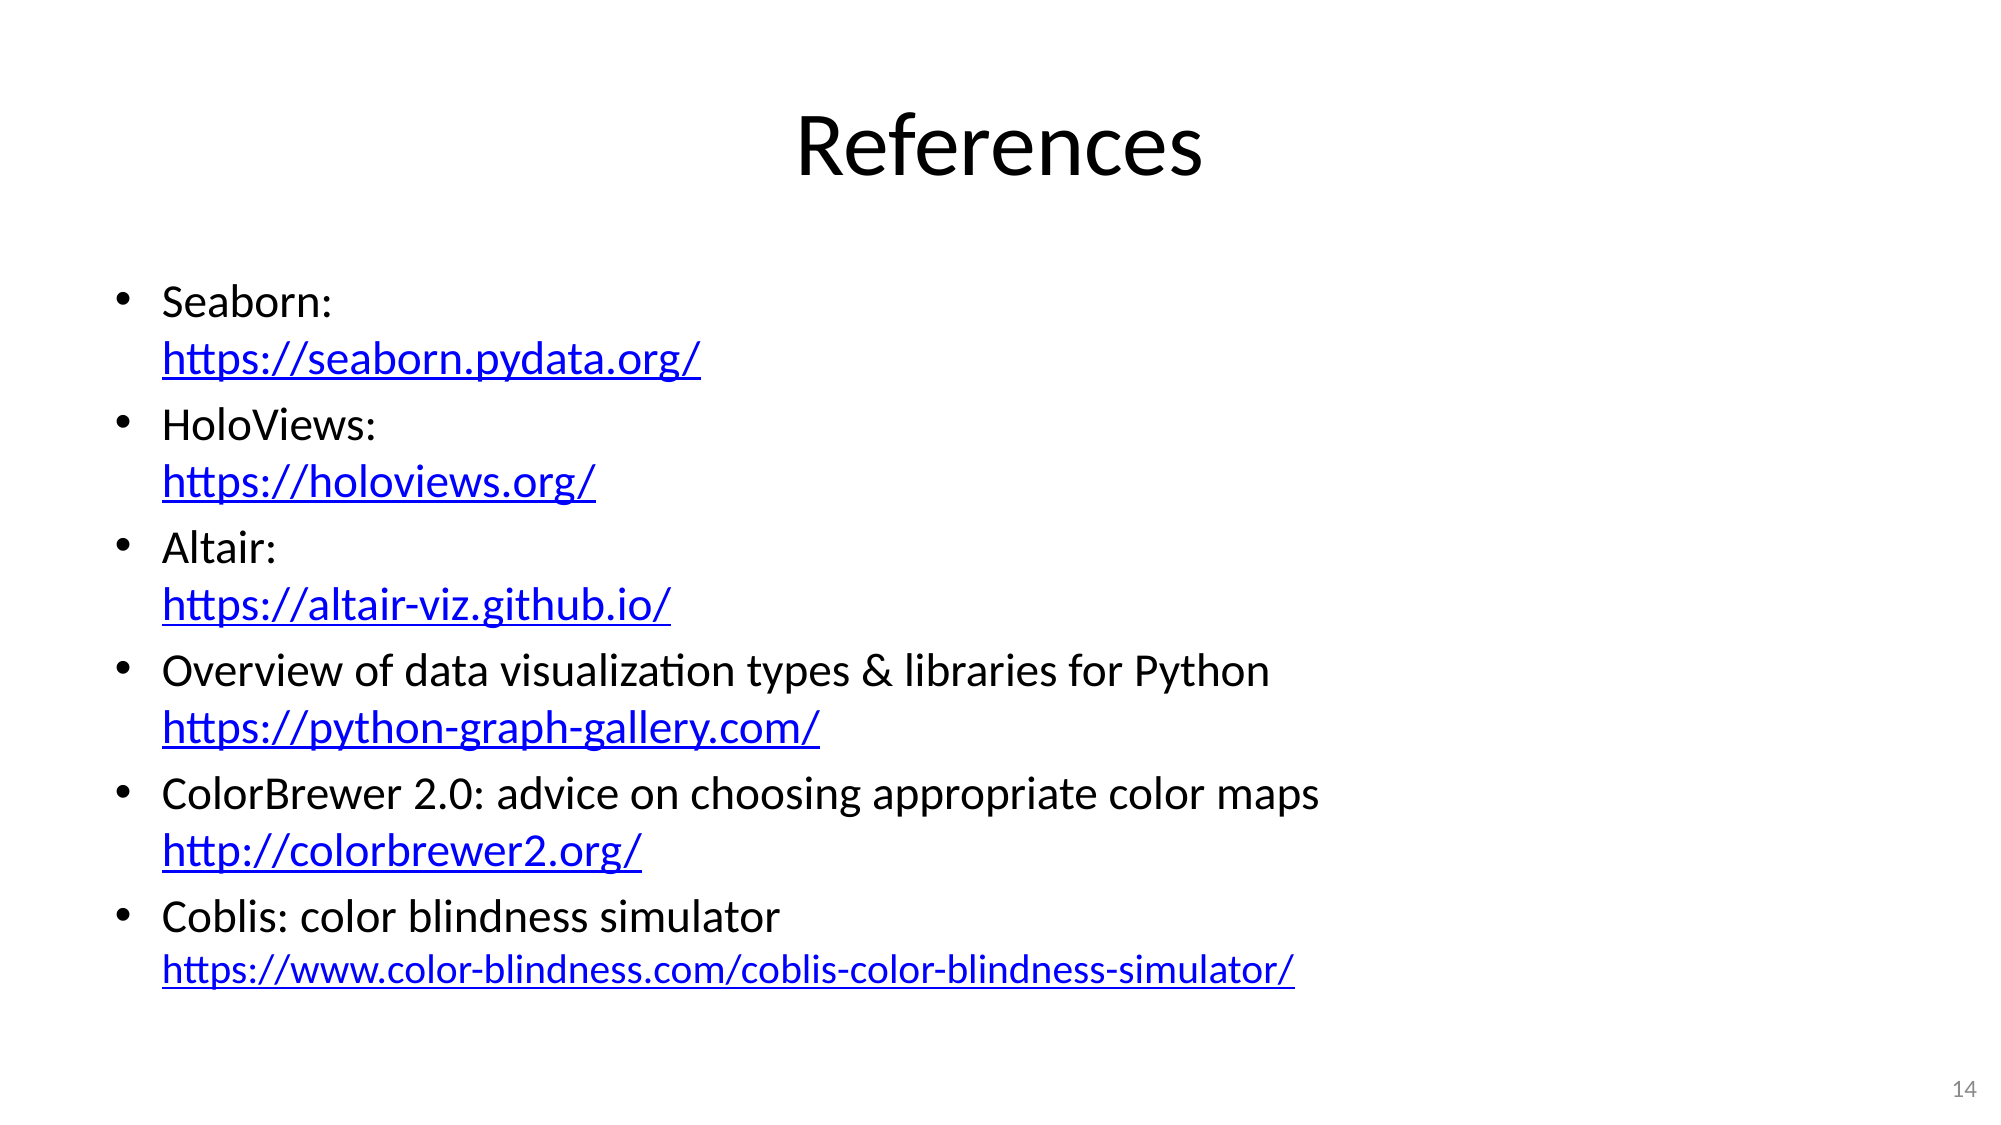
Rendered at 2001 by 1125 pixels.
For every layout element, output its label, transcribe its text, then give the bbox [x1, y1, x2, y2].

slide_number 14 [1525, 1057, 1993, 1118]
title References [99, 45, 1900, 233]
list Seaborn: https://seaborn.pydata.org/ HoloViews: https://holoviews.org/ Altair: https://altair-viz.github.io/ Overview of data visualization types & libraries for Python https://python-graph-gallery.com/ ColorBrewer 2.0: advice on choosing appropriate color maps http://colorbrewer2.org/ Coblis: color blindness simulator https://www.color-blindness.com/coblis-color-blindness-simulator/ [99, 262, 1900, 1005]
